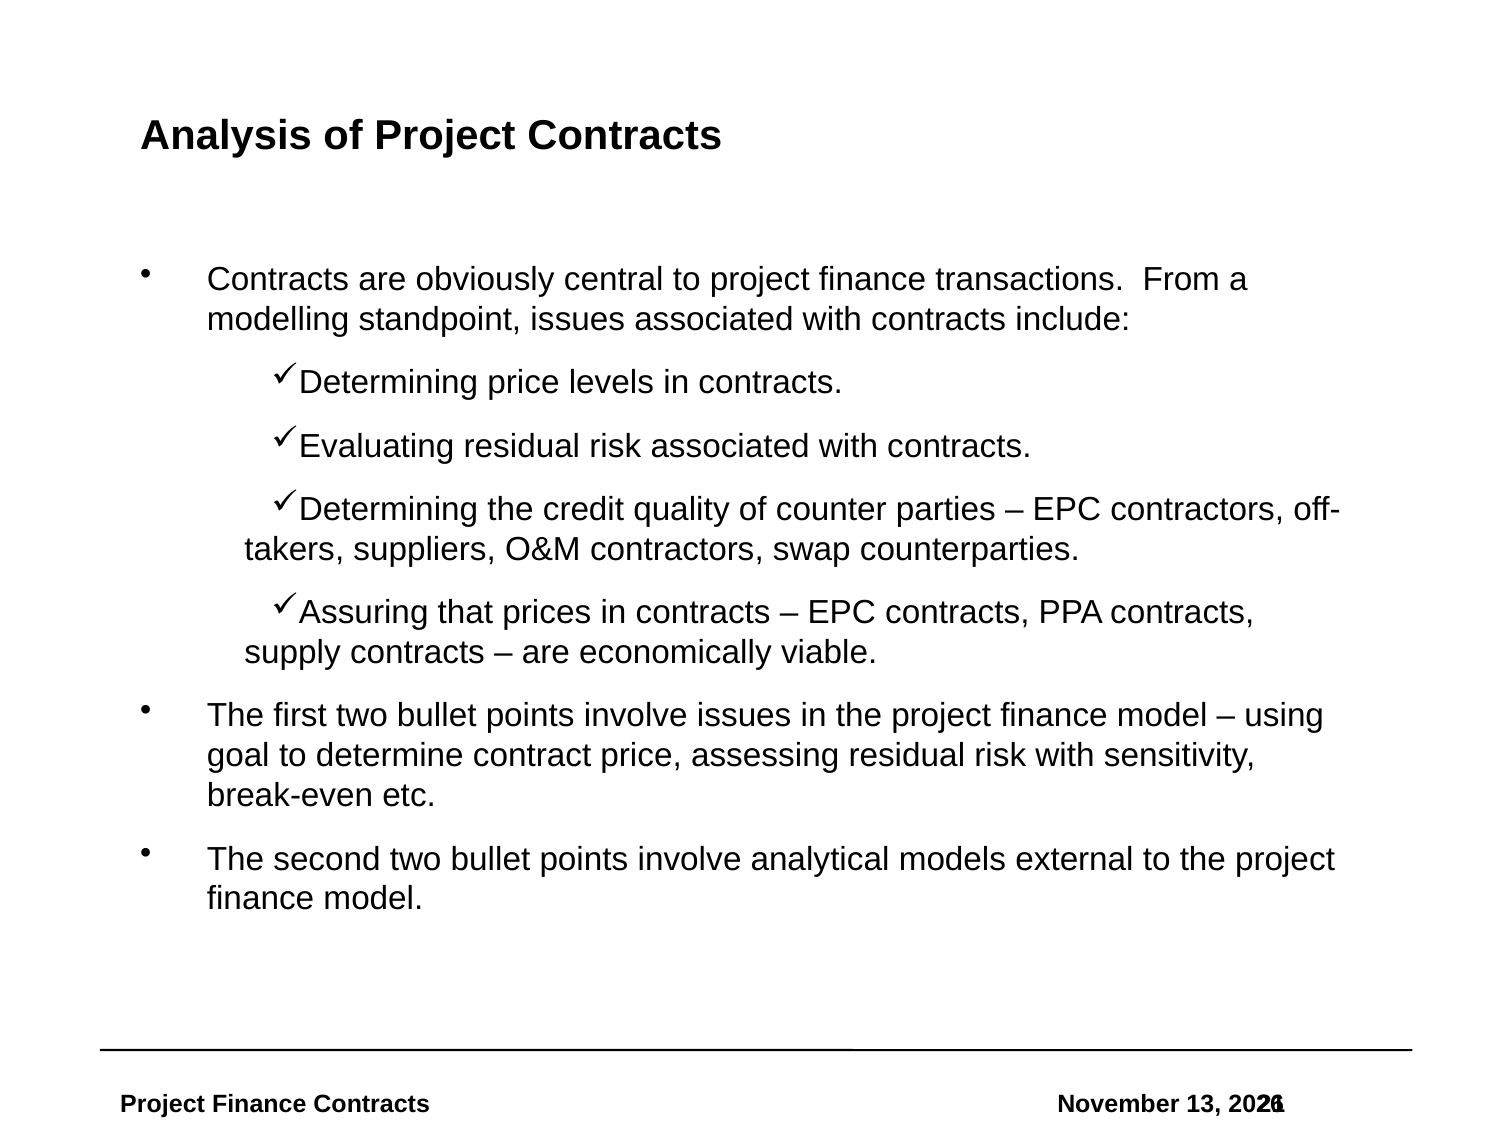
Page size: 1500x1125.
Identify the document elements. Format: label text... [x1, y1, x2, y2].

list Contracts are obviously central to project finance transactions. From a modelling standpoint, issues associated with contracts include: Determining price levels in contracts. Evaluating residual risk associated with contracts. Determining the credit quality of counter parties – EPC contractors, off-takers, suppliers, O&M contractors, swap counterparties. Assuring that prices in contracts – EPC contracts, PPA contracts, supply contracts – are economically viable. The first two bullet points involve issues in the project finance model – using goal to determine contract price, assessing residual risk with sensitivity, break-even etc. The second two bullet points involve analytical models external to the project finance model. [124, 249, 1376, 1001]
title Analysis of Project Contracts [124, 99, 1288, 226]
